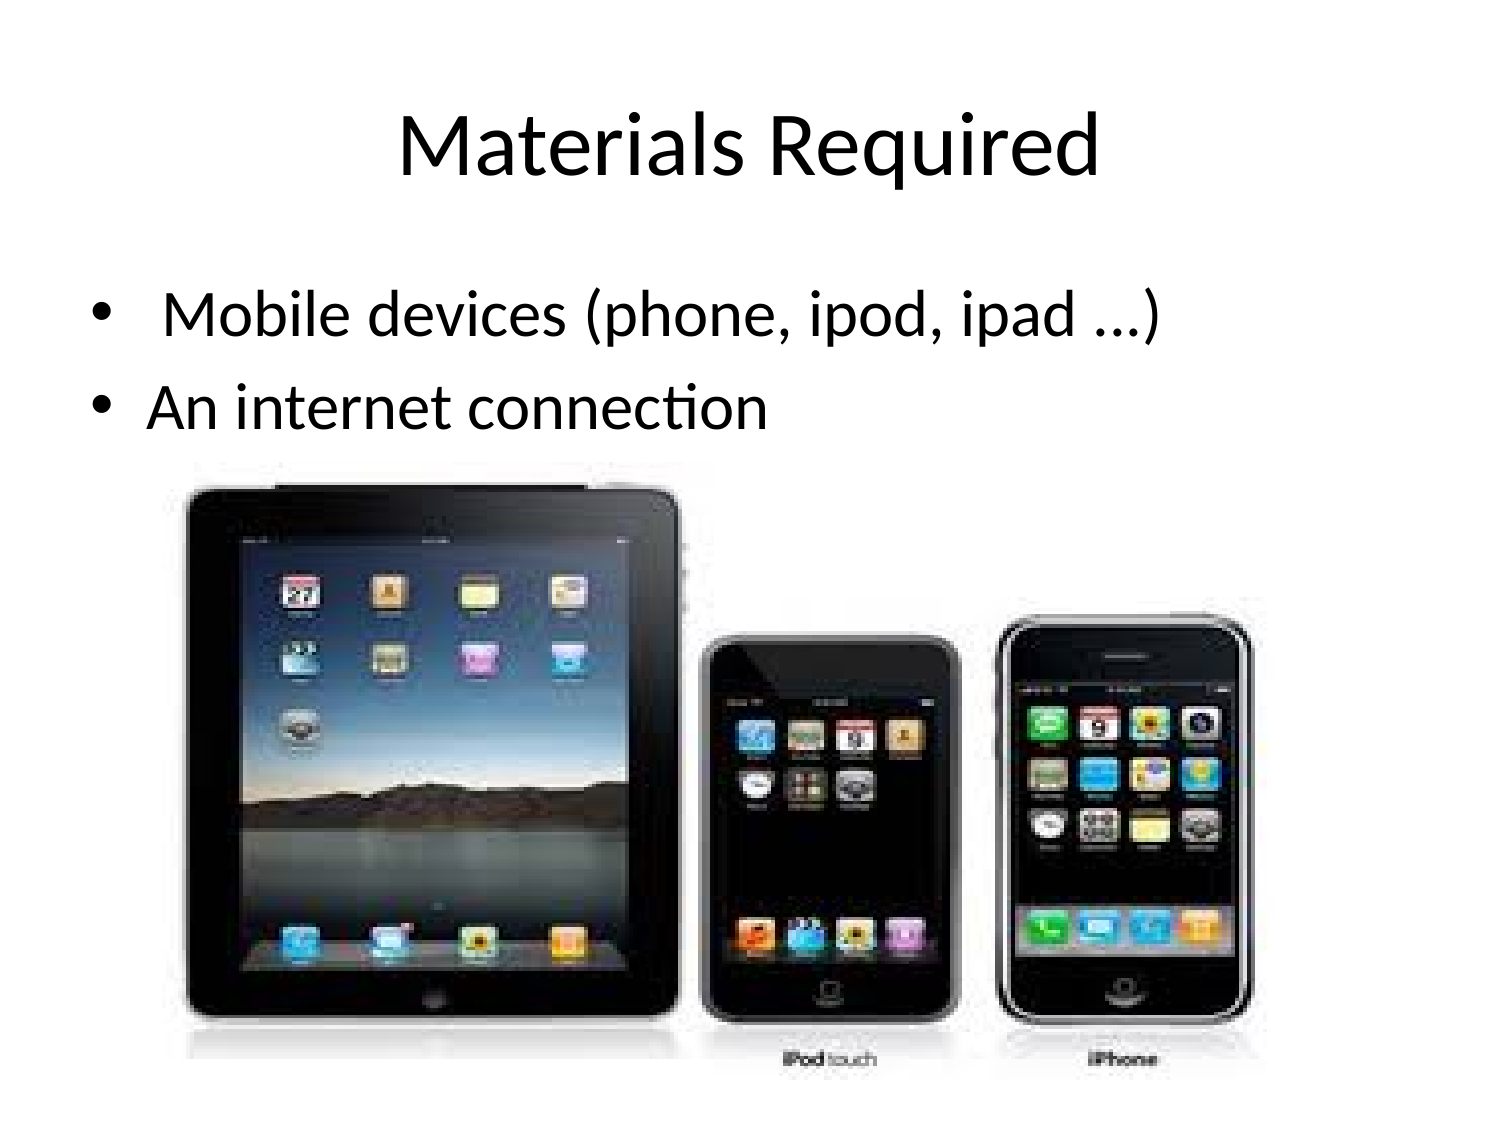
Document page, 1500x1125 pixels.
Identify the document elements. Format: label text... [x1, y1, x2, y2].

picture [162, 462, 1288, 1080]
title Materials Required [75, 45, 1425, 233]
list Mobile devices (phone, ipod, ipad ...) An internet connection [75, 262, 1425, 1005]
